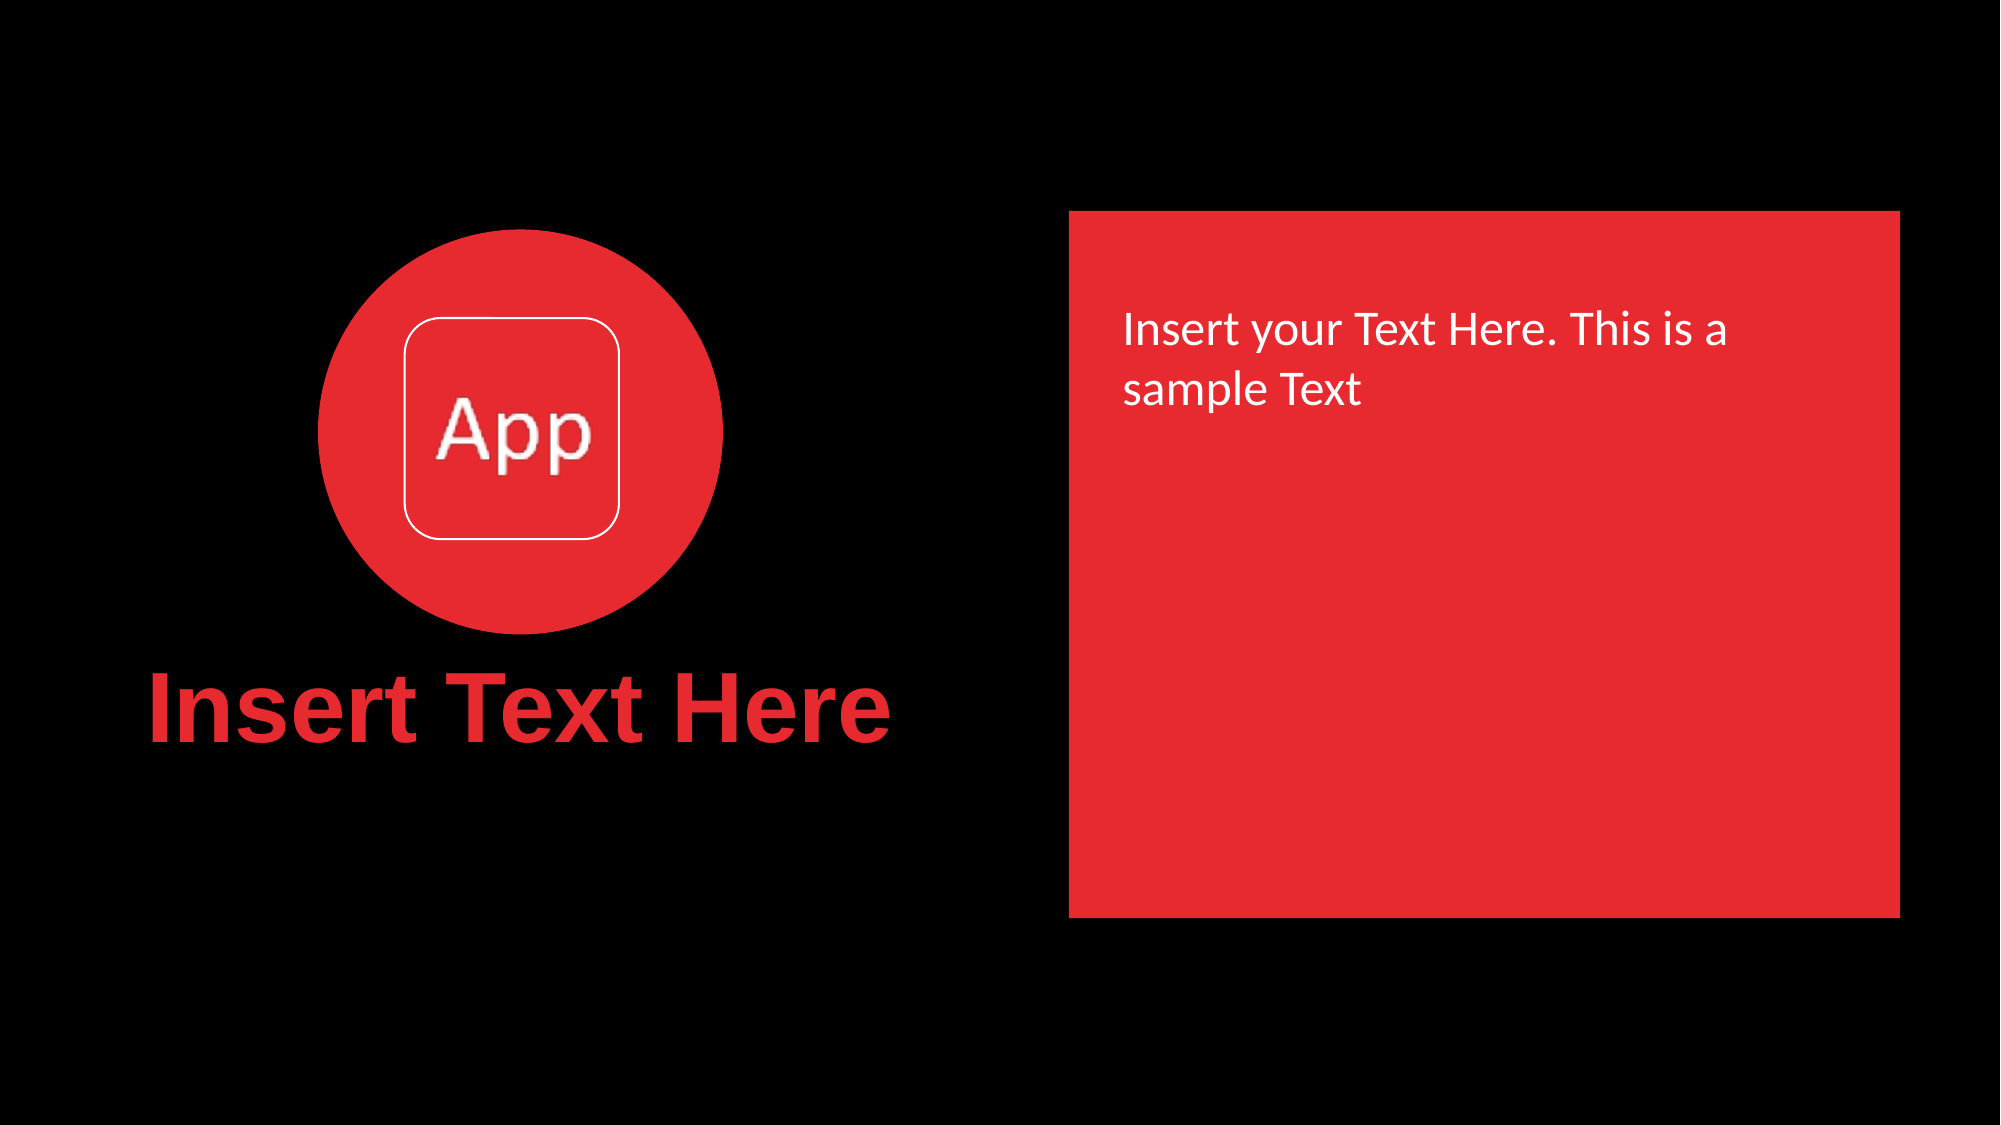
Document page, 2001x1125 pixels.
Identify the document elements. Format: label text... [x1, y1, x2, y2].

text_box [317, 229, 723, 635]
text_box Insert your Text Here. This is a sample Text [1107, 288, 1847, 424]
text_box [1068, 210, 1901, 919]
text_box Insert Text Here [79, 634, 961, 770]
